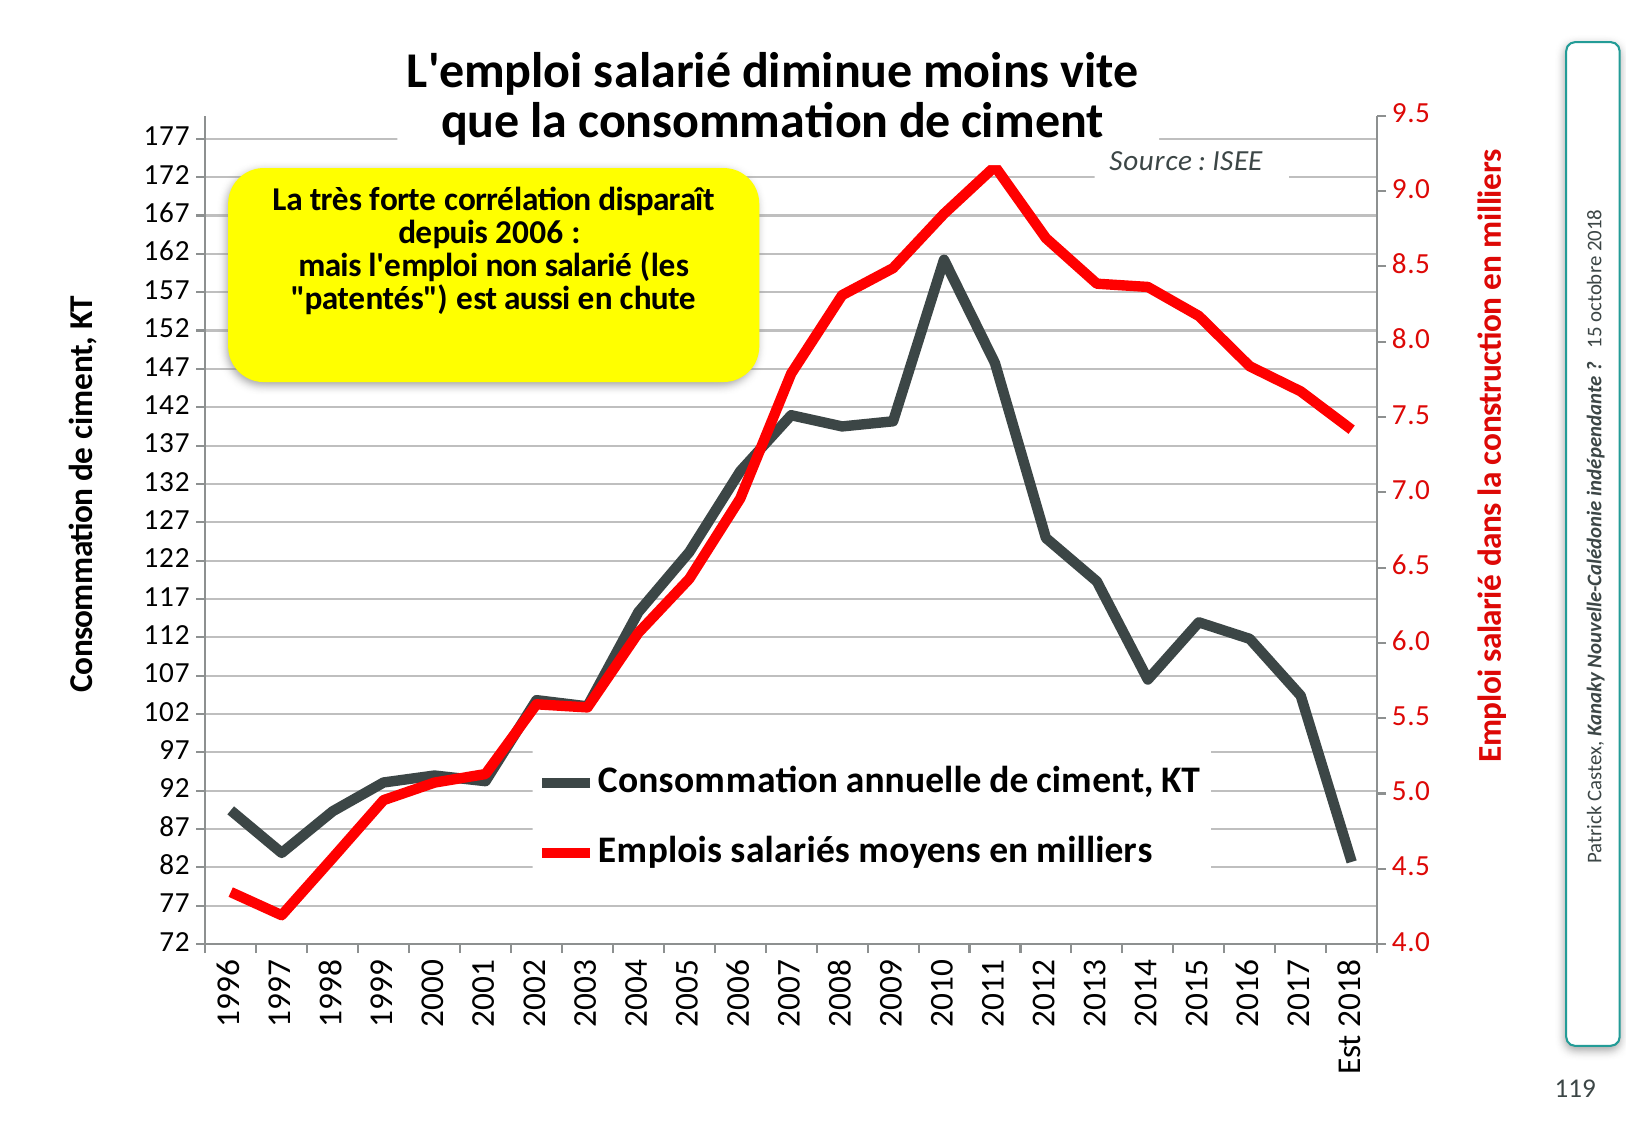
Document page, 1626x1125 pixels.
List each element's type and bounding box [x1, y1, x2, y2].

chart [38, 34, 1527, 1094]
